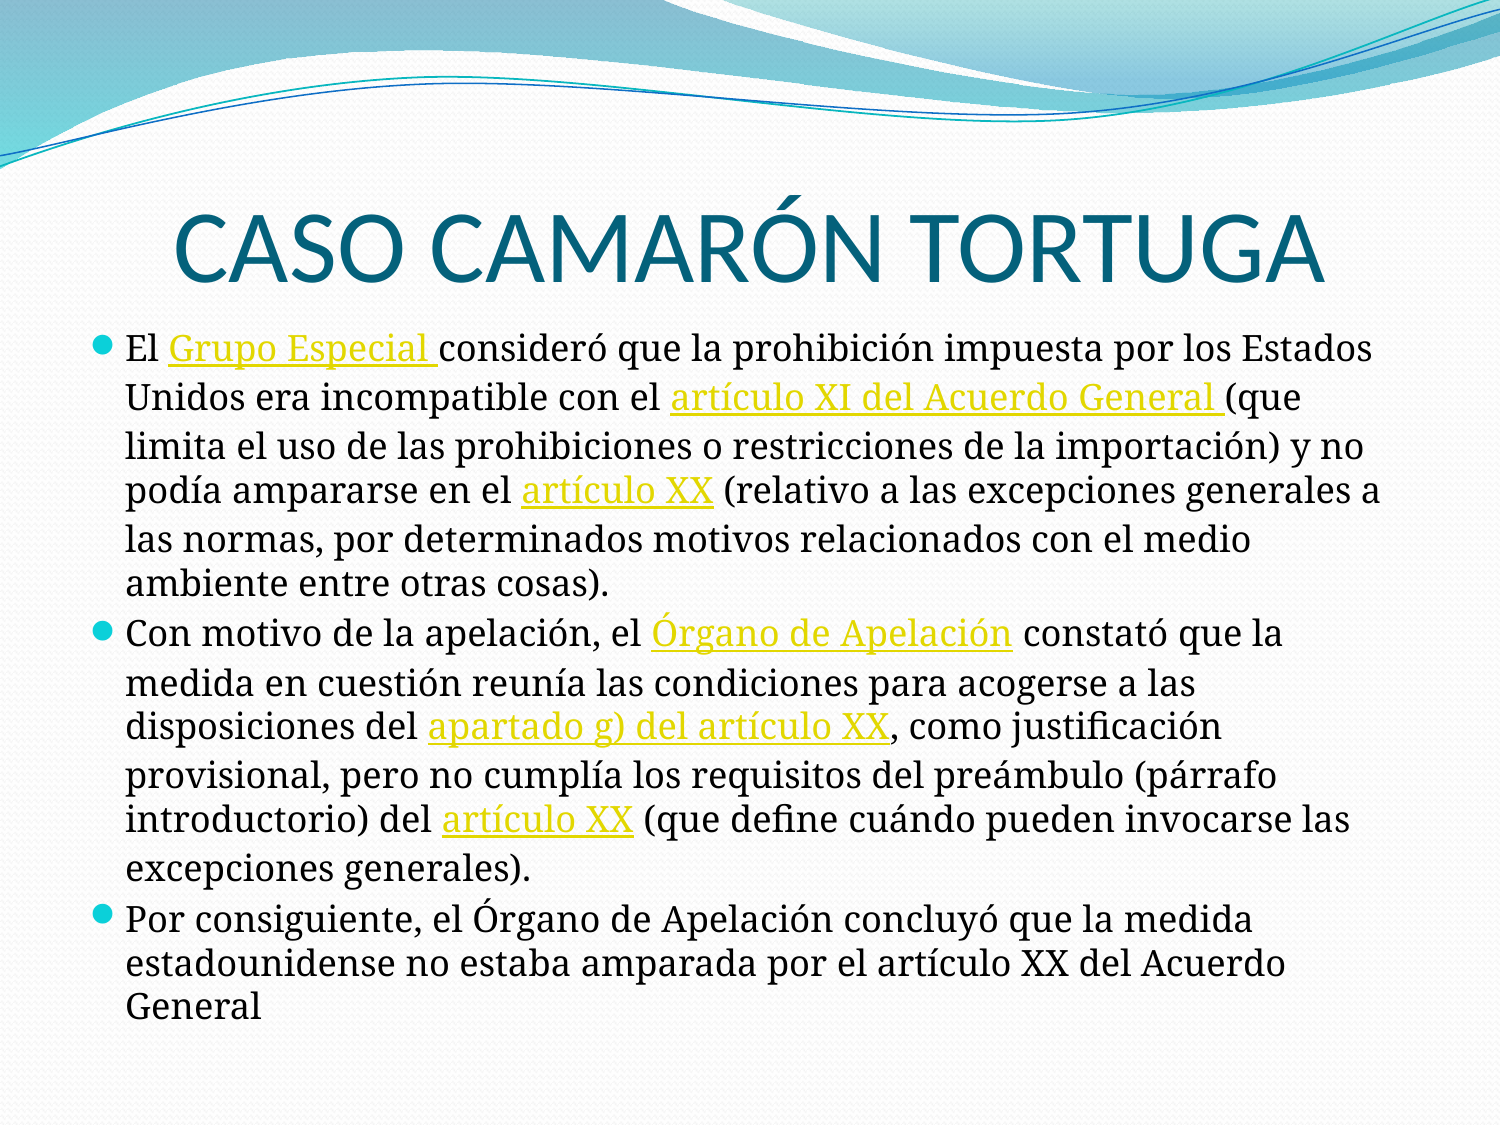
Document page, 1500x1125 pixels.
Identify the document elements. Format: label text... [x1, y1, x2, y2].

title CASO CAMARÓN TORTUGA [75, 115, 1425, 303]
list El Grupo Especial consideró que la prohibición impuesta por los Estados Unidos era incompatible con el artículo XI del Acuerdo General (que limita el uso de las prohibiciones o restricciones de la importación) y no podía ampararse en el artículo XX (relativo a las excepciones generales a las normas, por determinados motivos relacionados con el medio ambiente entre otras cosas). Con motivo de la apelación, el Órgano de Apelación constató que la medida en cuestión reunía las condiciones para acogerse a las disposiciones del apartado g) del artículo XX, como justificación provisional, pero no cumplía los requisitos del preámbulo (párrafo introductorio) del artículo XX (que define cuándo pueden invocarse las excepciones generales). Por consiguiente, el Órgano de Apelación concluyó que la medida estadounidense no estaba amparada por el artículo XX del Acuerdo General [75, 317, 1425, 1038]
